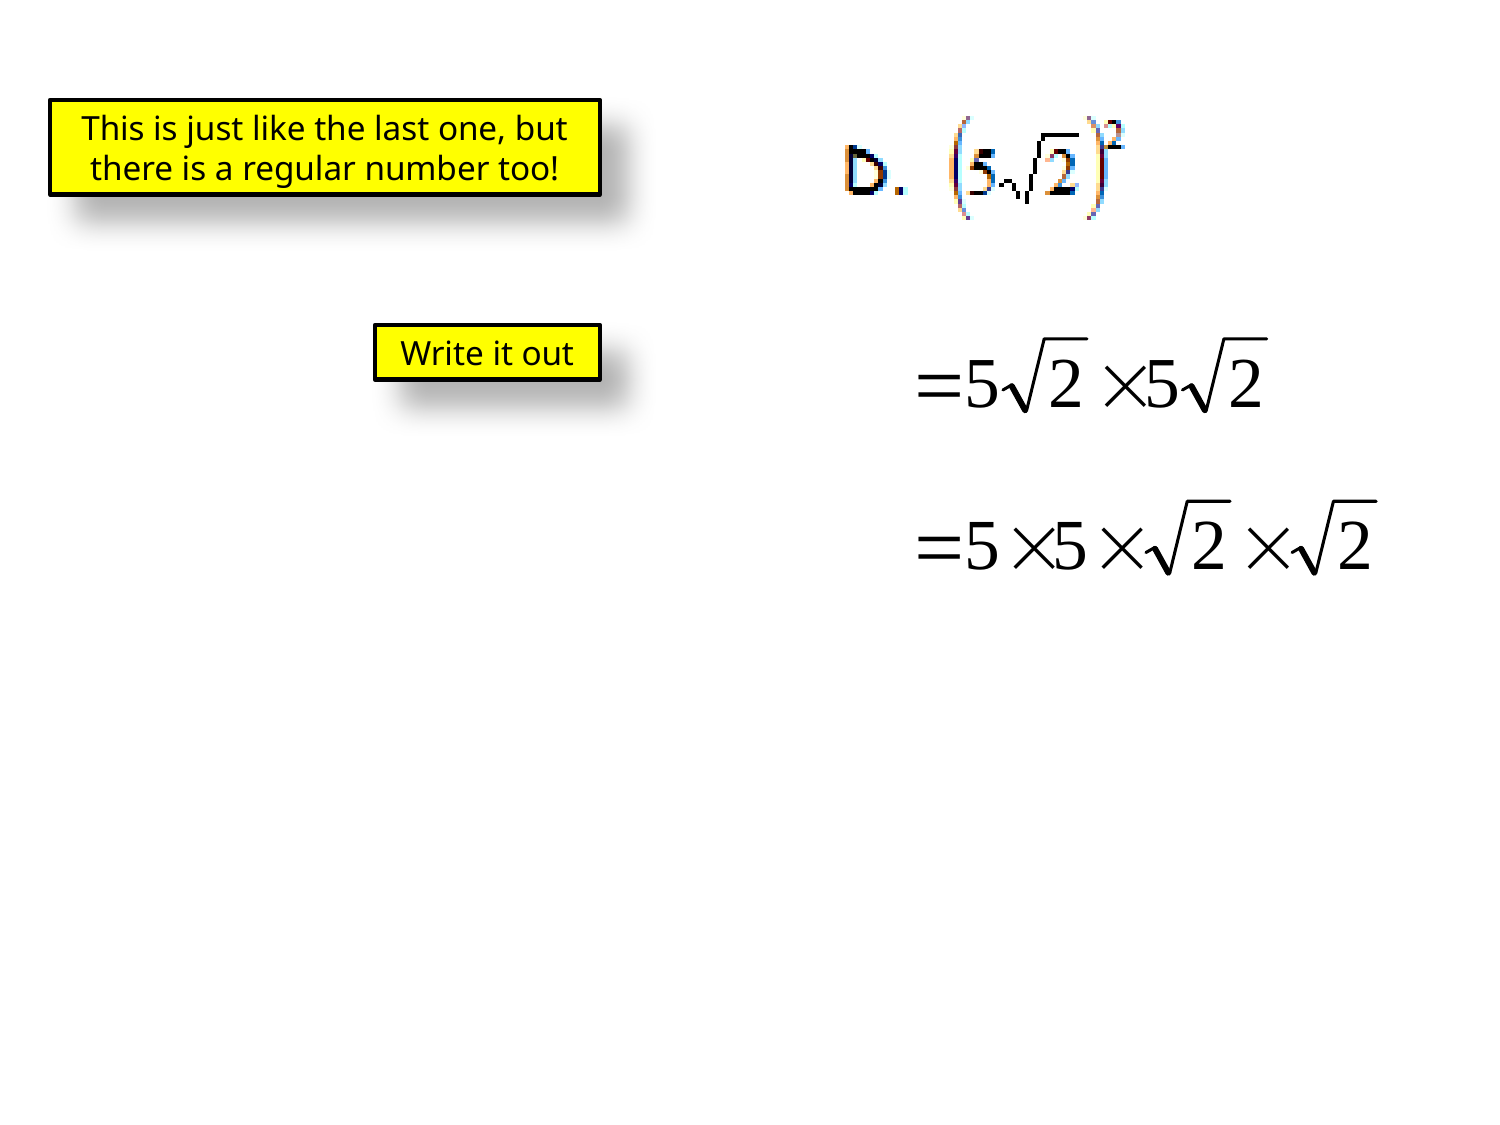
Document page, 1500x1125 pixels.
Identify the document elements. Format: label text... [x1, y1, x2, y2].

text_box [899, 485, 1390, 588]
text_box Write it out [374, 324, 600, 380]
picture [812, 37, 1213, 317]
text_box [899, 323, 1282, 426]
text_box This is just like the last one, but there is a regular number too! [50, 99, 600, 195]
